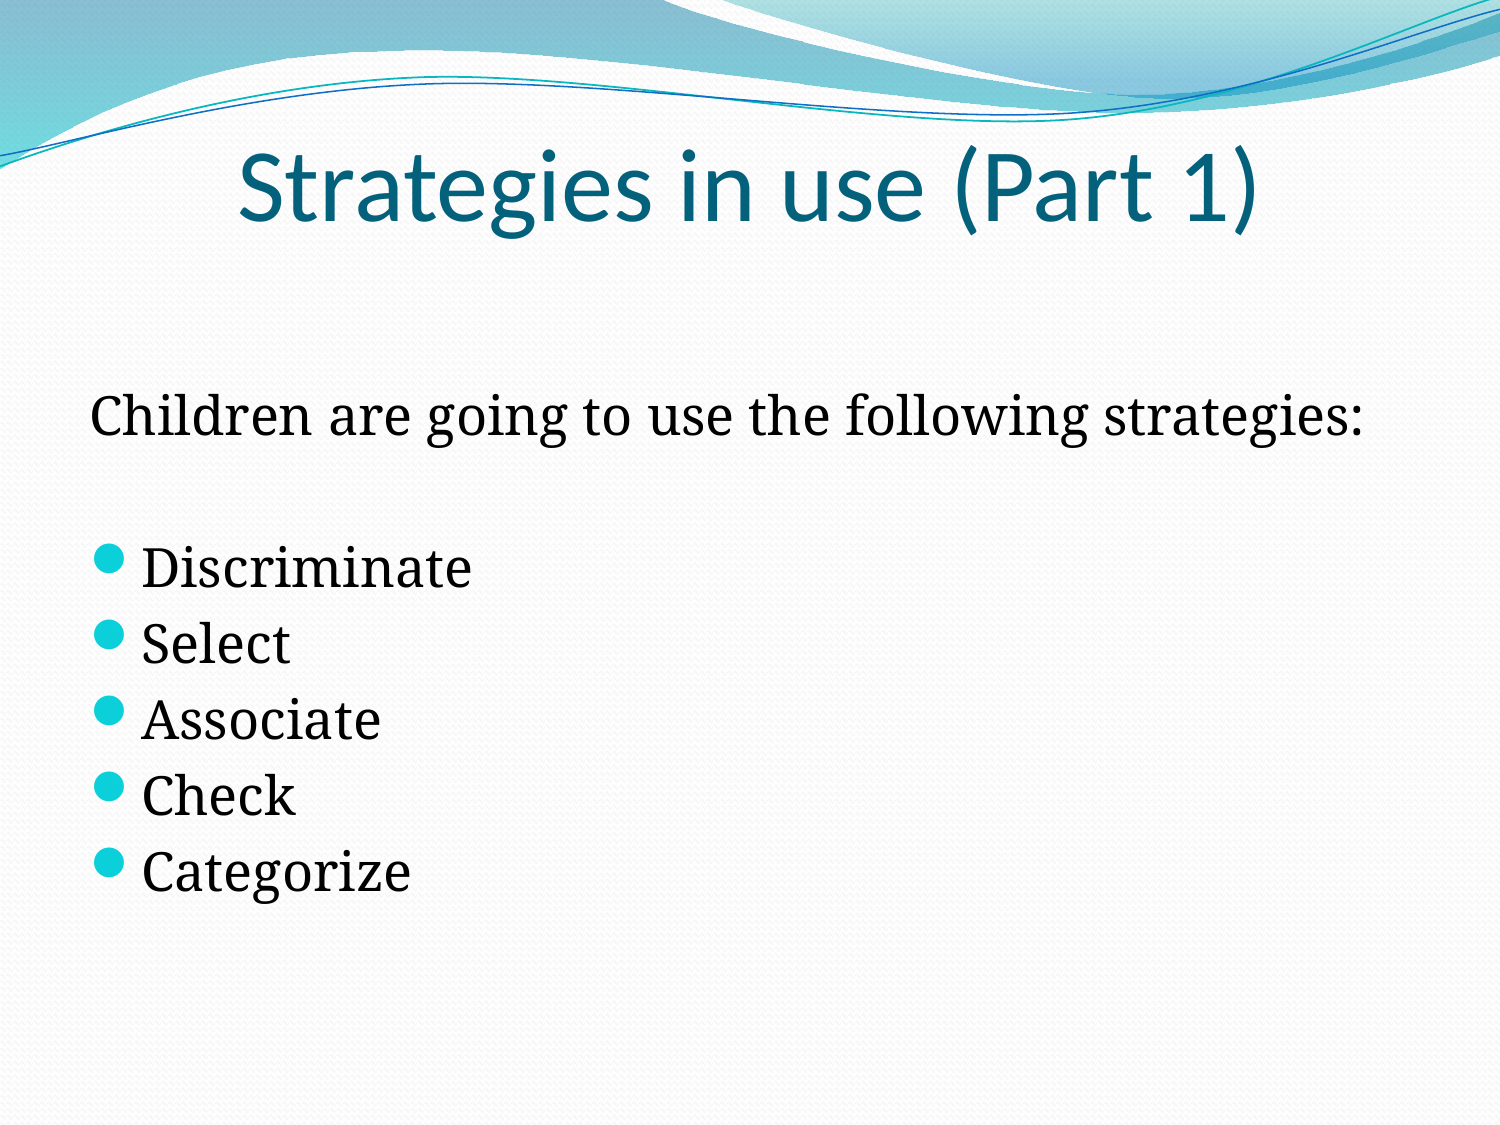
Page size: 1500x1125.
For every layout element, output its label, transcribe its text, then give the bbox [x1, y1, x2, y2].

list Children are going to use the following strategies: Discriminate Select Associate Check Categorize [75, 374, 1425, 1094]
title Strategies in use (Part 1) [75, 54, 1425, 243]
